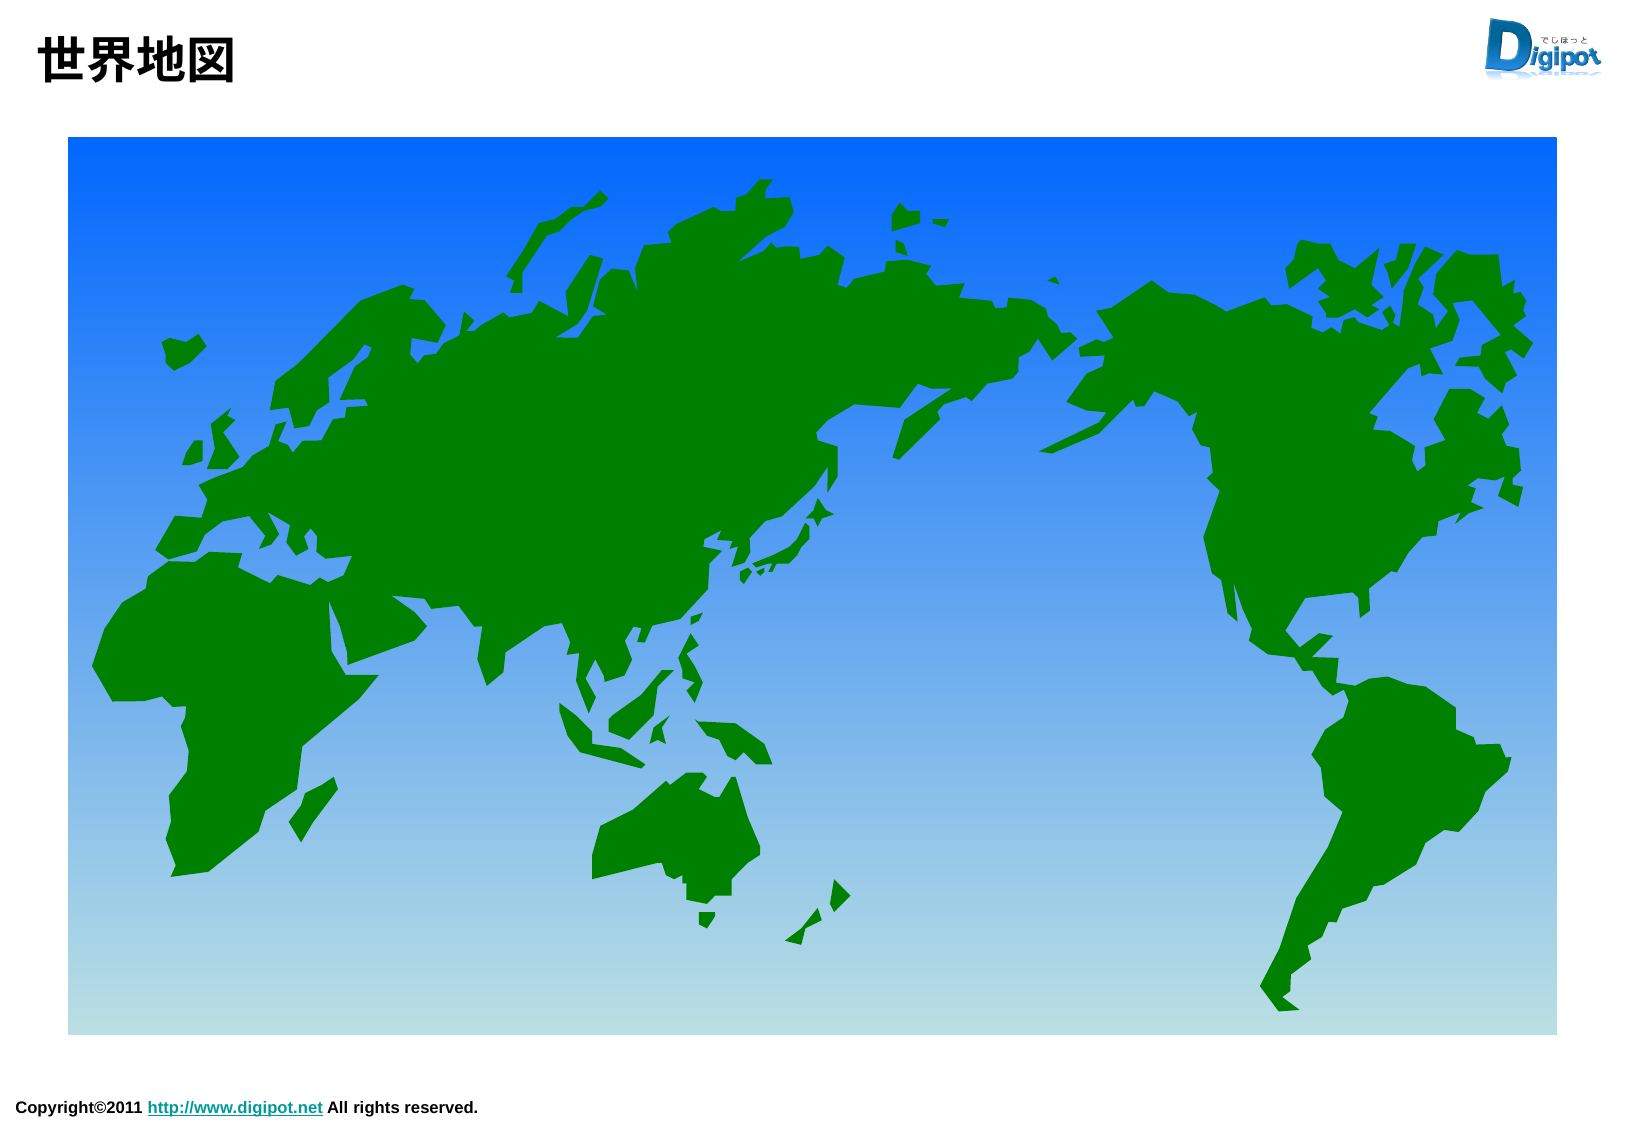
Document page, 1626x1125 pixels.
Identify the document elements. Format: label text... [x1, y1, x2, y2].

picture [1485, 18, 1602, 82]
title 世界地図 [21, 19, 881, 98]
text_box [91, 179, 1534, 1012]
text_box [68, 137, 1557, 1035]
